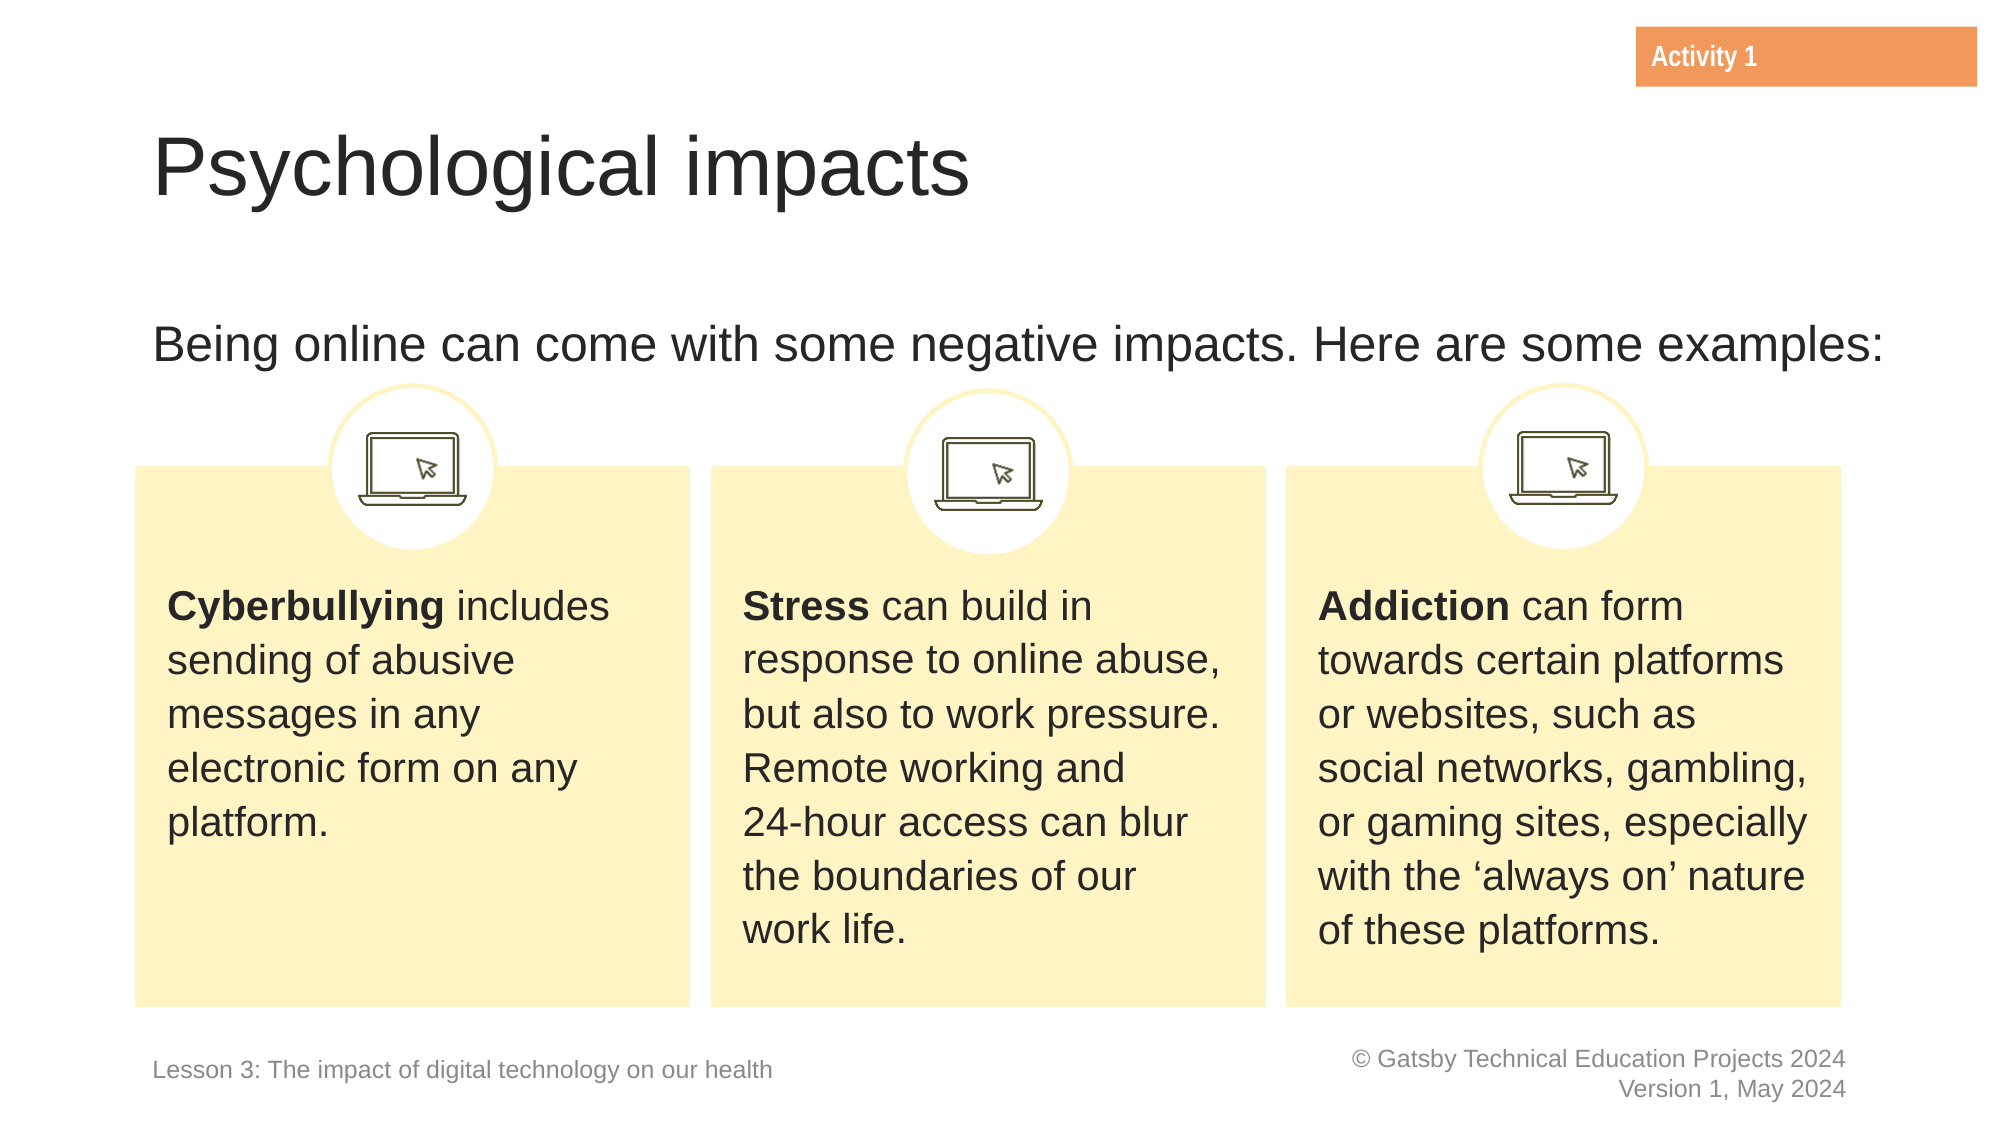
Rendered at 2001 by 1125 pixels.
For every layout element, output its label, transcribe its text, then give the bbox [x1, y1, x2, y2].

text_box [904, 390, 1072, 557]
text_box Addiction can form towards certain platforms or websites, such as social networks, gambling, or gaming sites, especially with the ‘always on’ nature of these platforms. [1288, 468, 1839, 1006]
list Activity 1 [1636, 26, 1978, 87]
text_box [329, 385, 496, 552]
list Lesson 3: The impact of digital technology on our health [137, 1037, 829, 1098]
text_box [1480, 385, 1647, 552]
text_box Being online can come with some negative impacts. Here are some examples: [137, 299, 1978, 1014]
text_box Stress can build in response to online abuse, but also to work pressure. Remote working and 24-hour access can blur the boundaries of our work life. [712, 468, 1264, 1006]
title Psychological impacts [137, 59, 1863, 278]
list Cyberbullying includes sending of abusive messages in any electronic form on any platform. [135, 466, 690, 1007]
